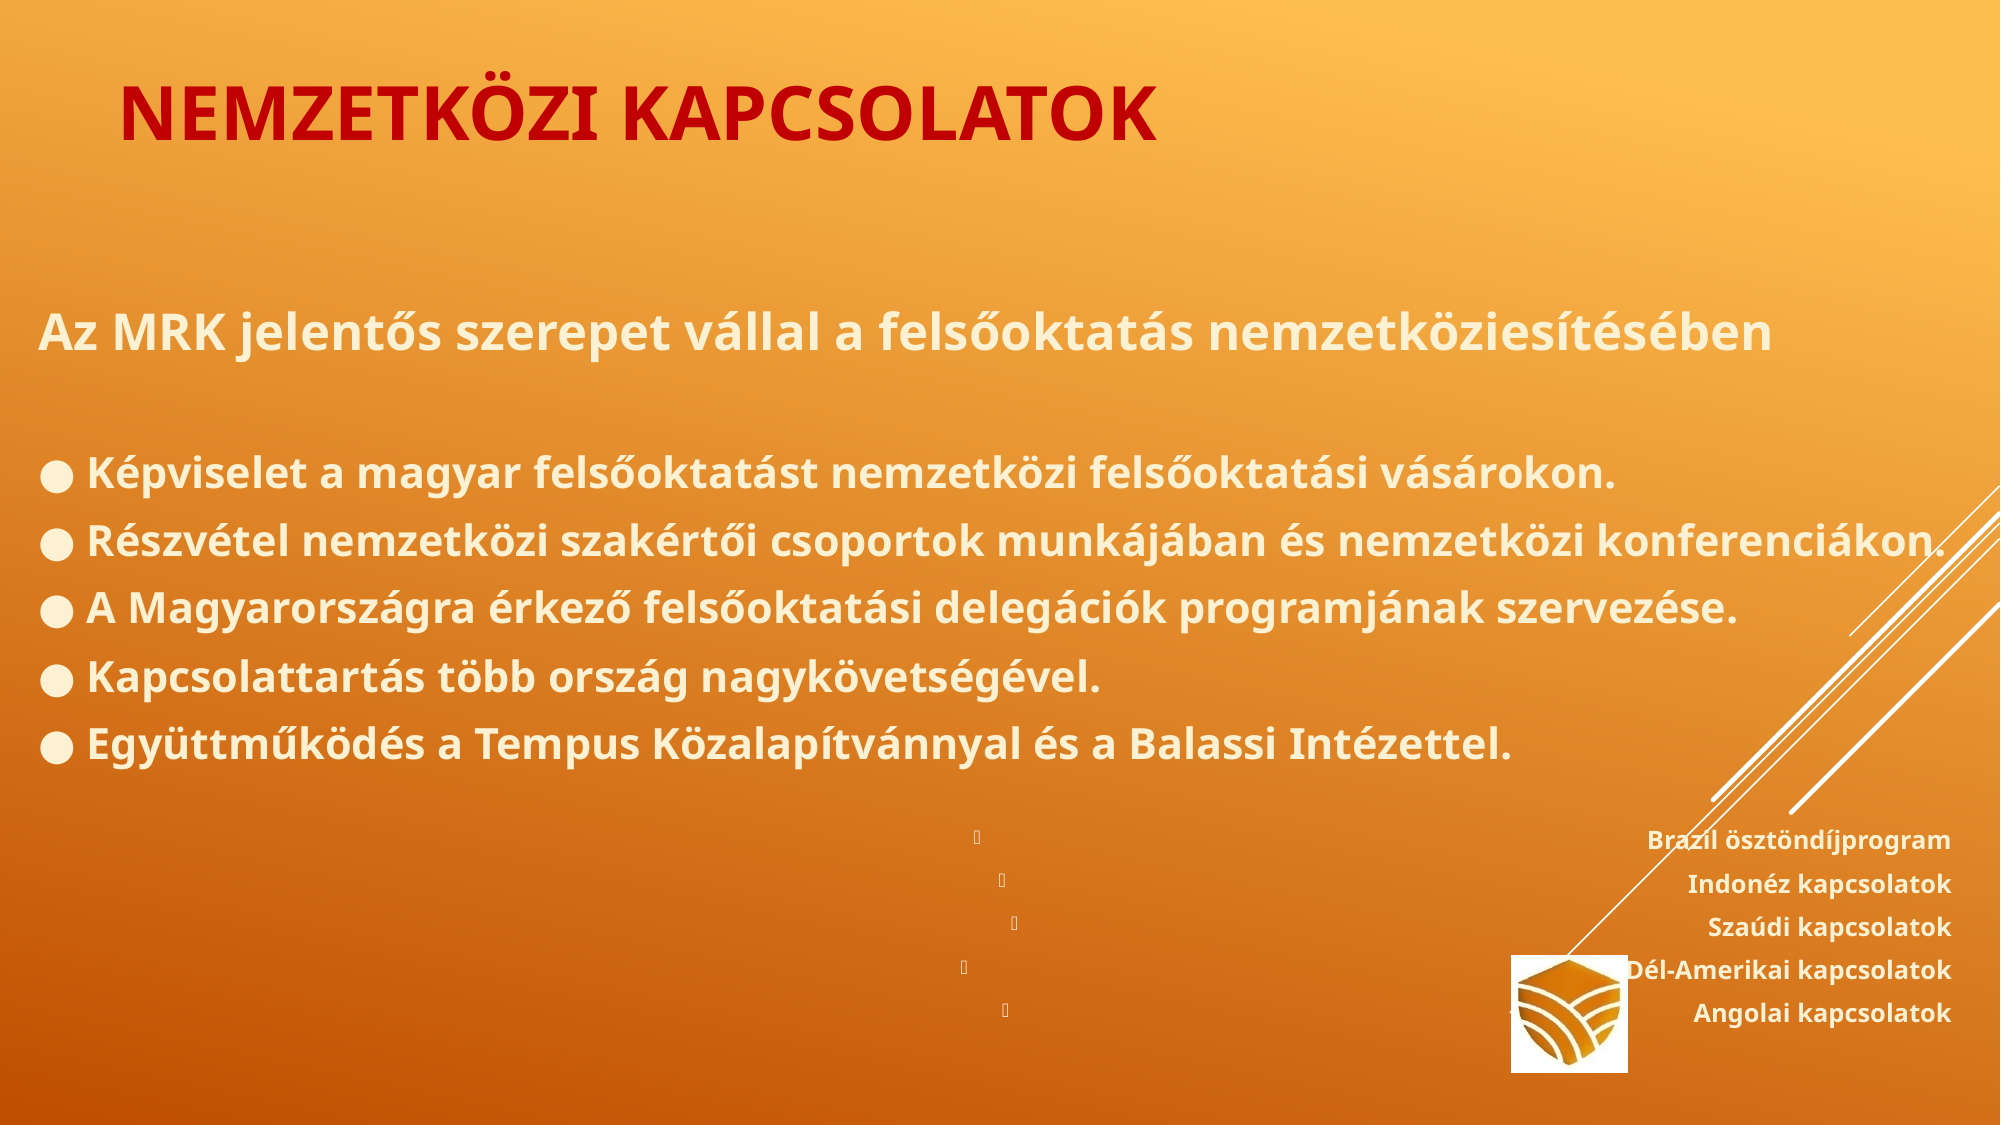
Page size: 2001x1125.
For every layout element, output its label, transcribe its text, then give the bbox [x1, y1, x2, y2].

list Az MRK jelentős szerepet vállal a felsőoktatás nemzetköziesítésében ● Képviselet a magyar felsőoktatást nemzetközi felsőoktatási vásárokon. ● Részvétel nemzetközi szakértői csoportok munkájában és nemzetközi konferenciákon. ● A Magyarországra érkező felsőoktatási delegációk programjának szervezése. ● Kapcsolattartás több ország nagykövetségével. ● Együttműködés a Tempus Közalapítvánnyal és a Balassi Intézettel. Brazil ösztöndíjprogram Indonéz kapcsolatok Szaúdi kapcsolatok Dél-Amerikai kapcsolatok Angolai kapcsolatok [23, 292, 1968, 1068]
picture [1511, 955, 1629, 1074]
title Nemzetközi kapcsolatok [102, 31, 1503, 279]
